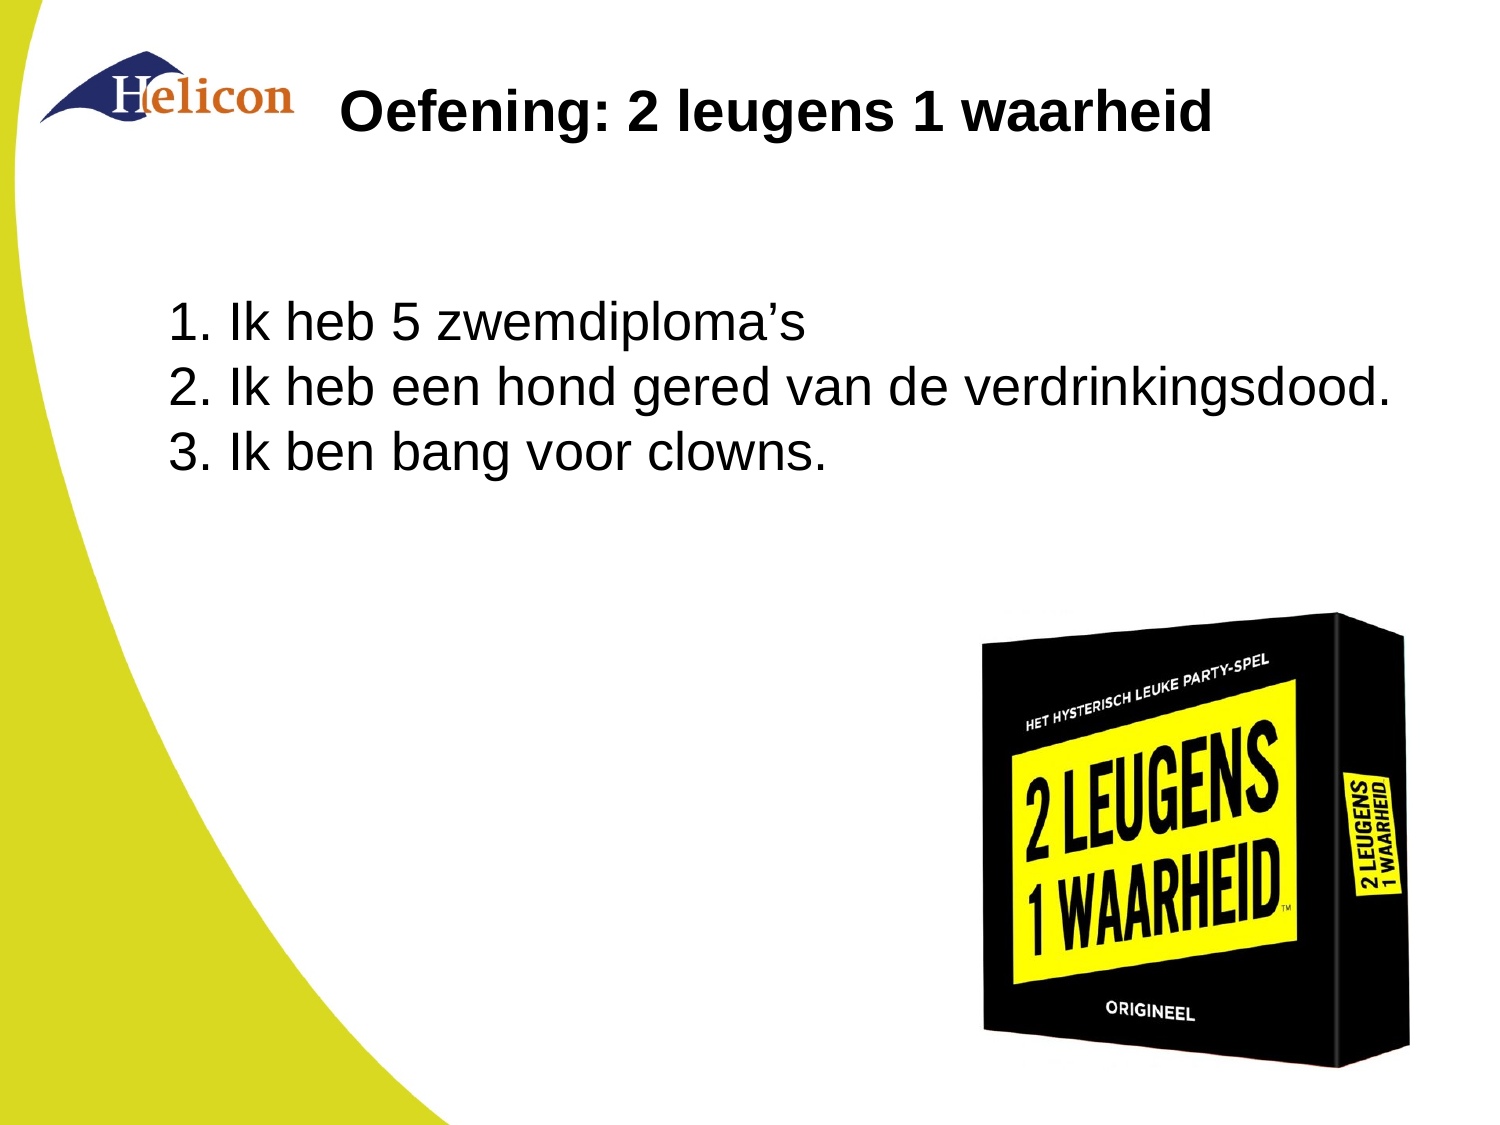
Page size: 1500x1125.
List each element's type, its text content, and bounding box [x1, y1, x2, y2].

title Oefening: 2 leugens 1 waarheid [324, 54, 1415, 161]
text_box 1. Ik heb 5 zwemdiploma’s 2. Ik heb een hond gered van de verdrinkingsdood. 3. Ik ben bang voor clowns. [153, 278, 1500, 489]
picture [0, 0, 1500, 1125]
